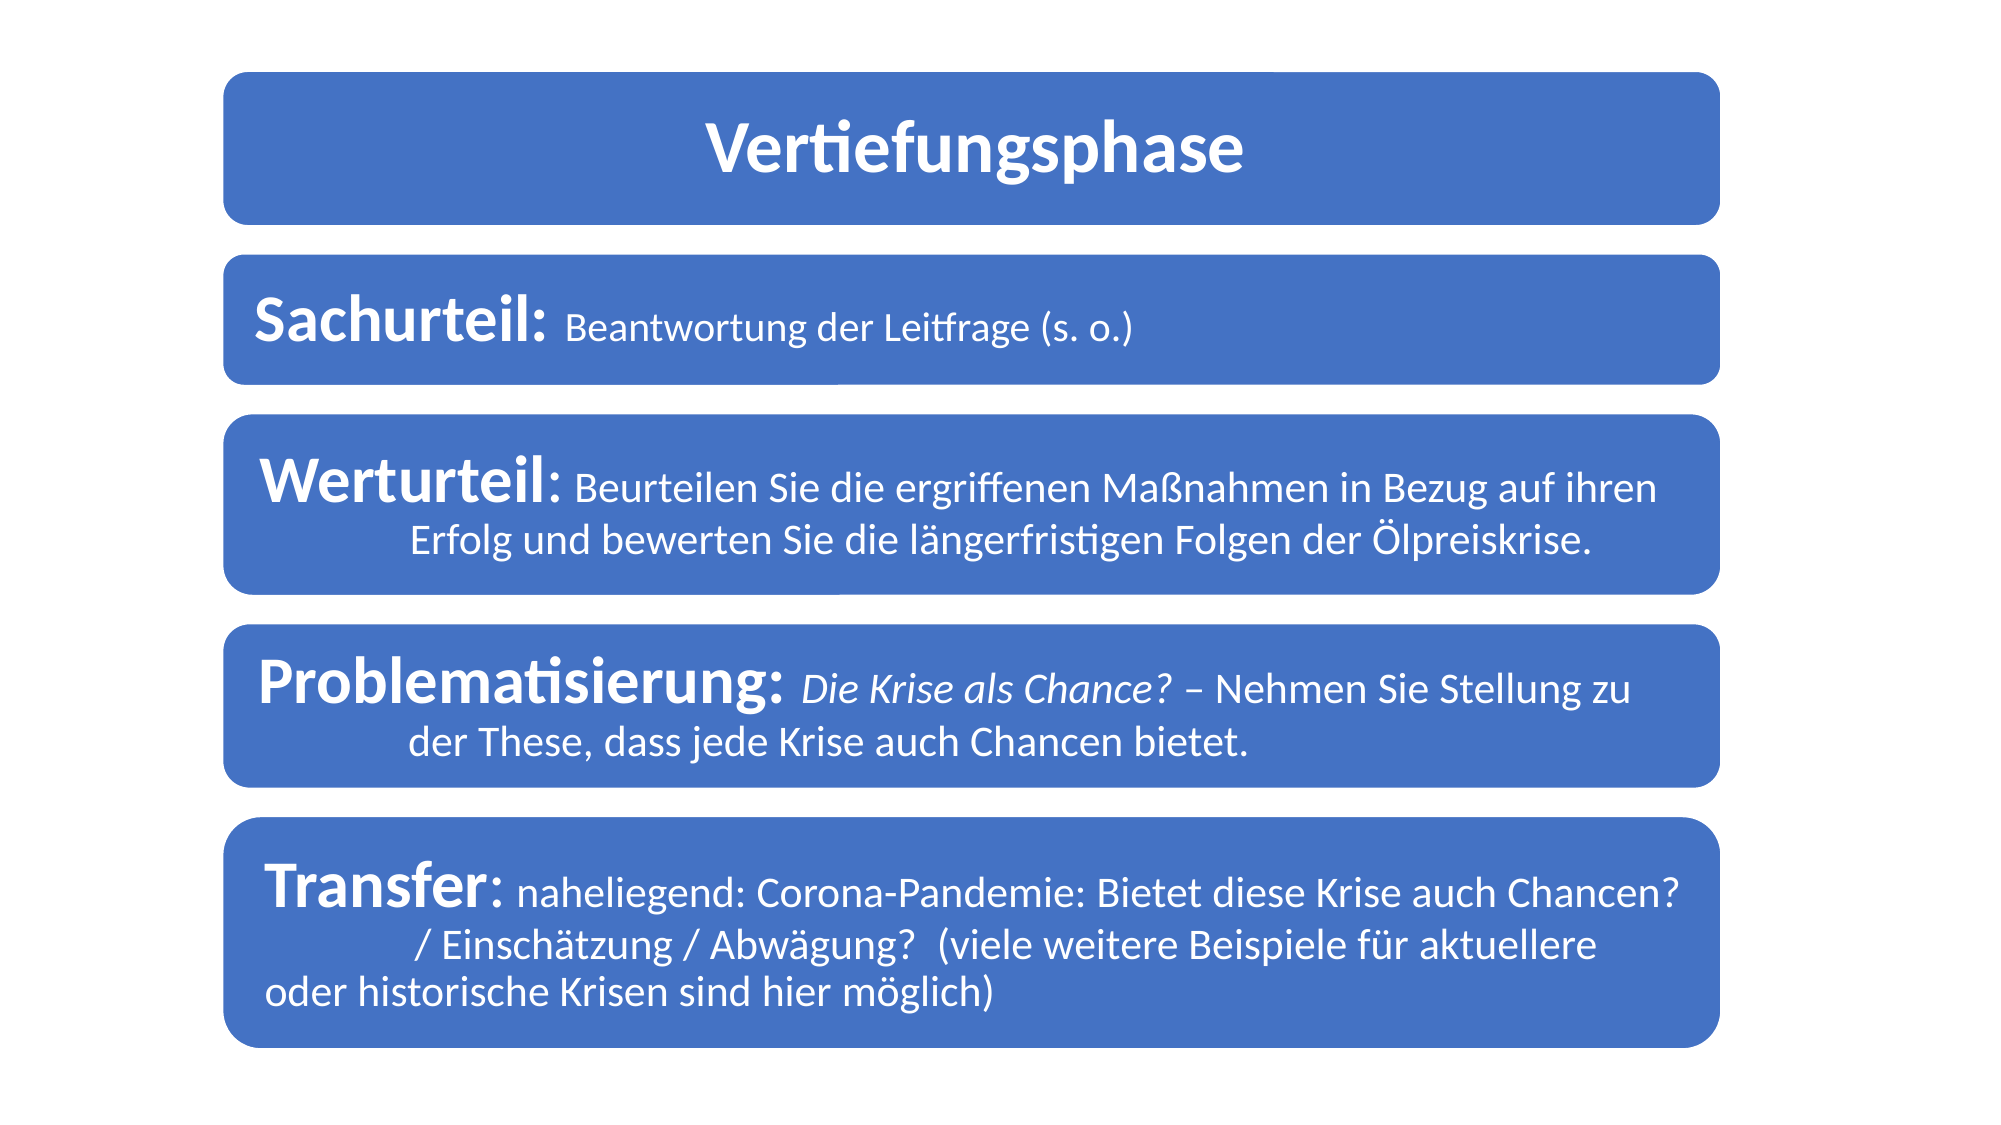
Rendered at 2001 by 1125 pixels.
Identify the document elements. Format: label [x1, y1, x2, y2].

text_box [221, 70, 1722, 1050]
